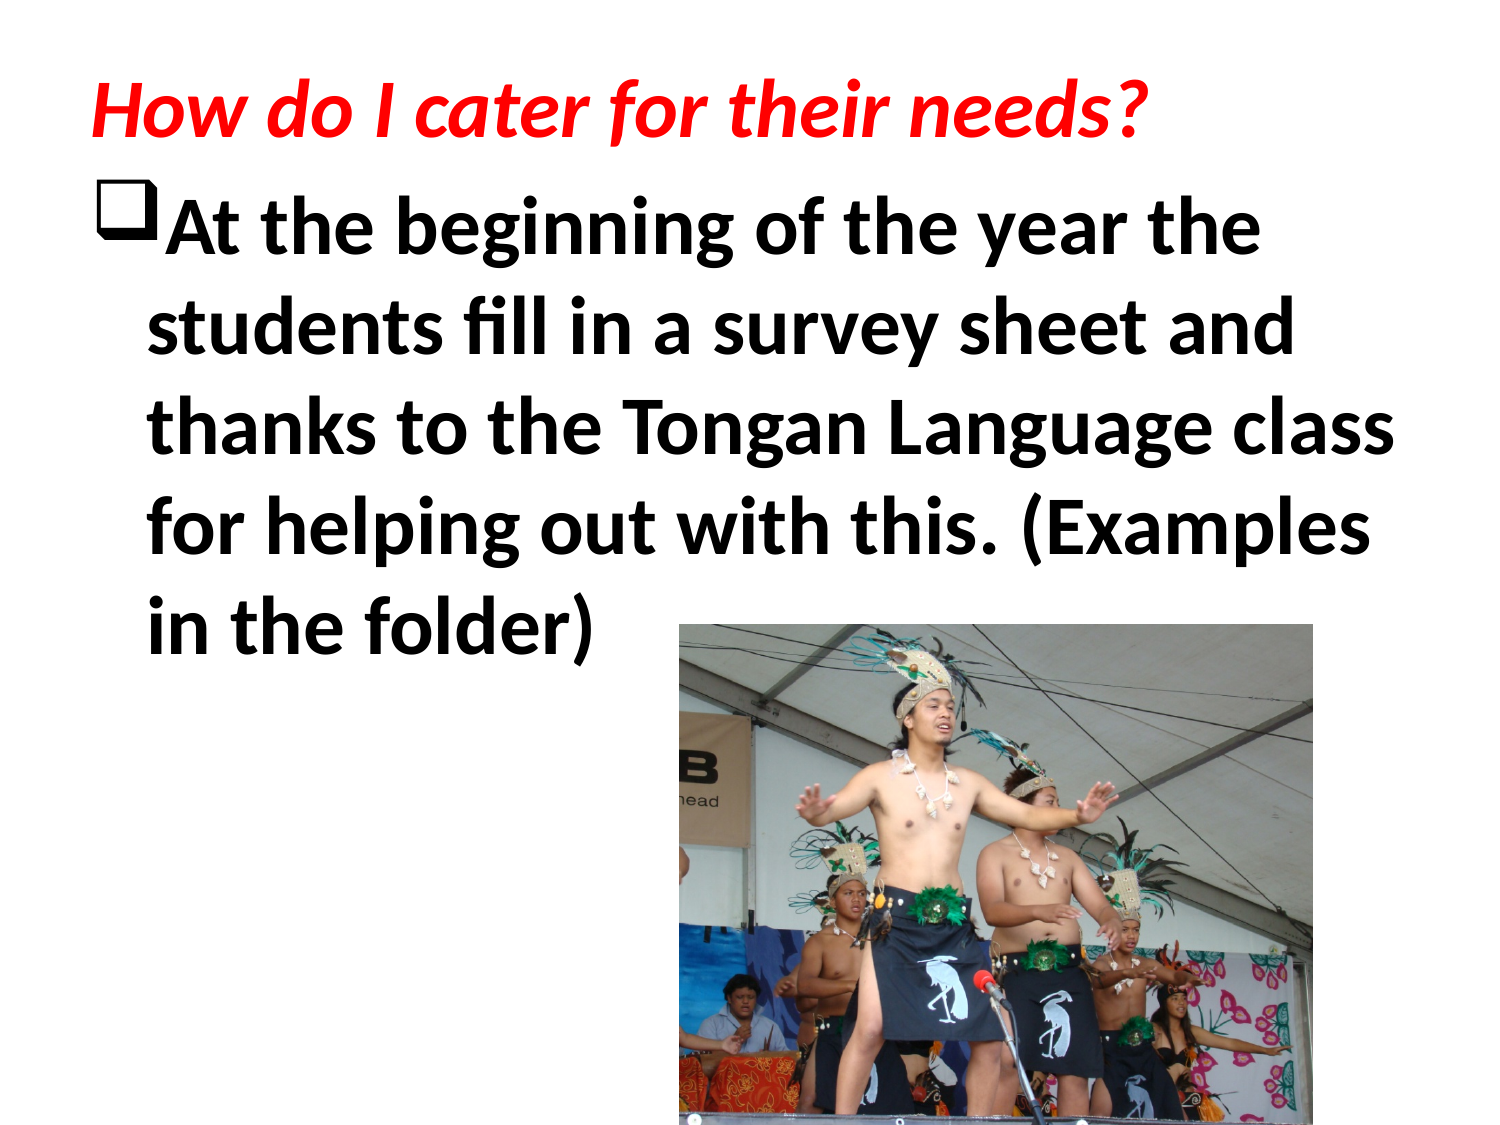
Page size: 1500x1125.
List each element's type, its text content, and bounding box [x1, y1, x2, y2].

list How do I cater for their needs? At the beginning of the year the students fill in a survey sheet and thanks to the Tongan Language class for helping out with this. (Examples in the folder) [75, 46, 1425, 1079]
picture [679, 624, 1313, 1125]
